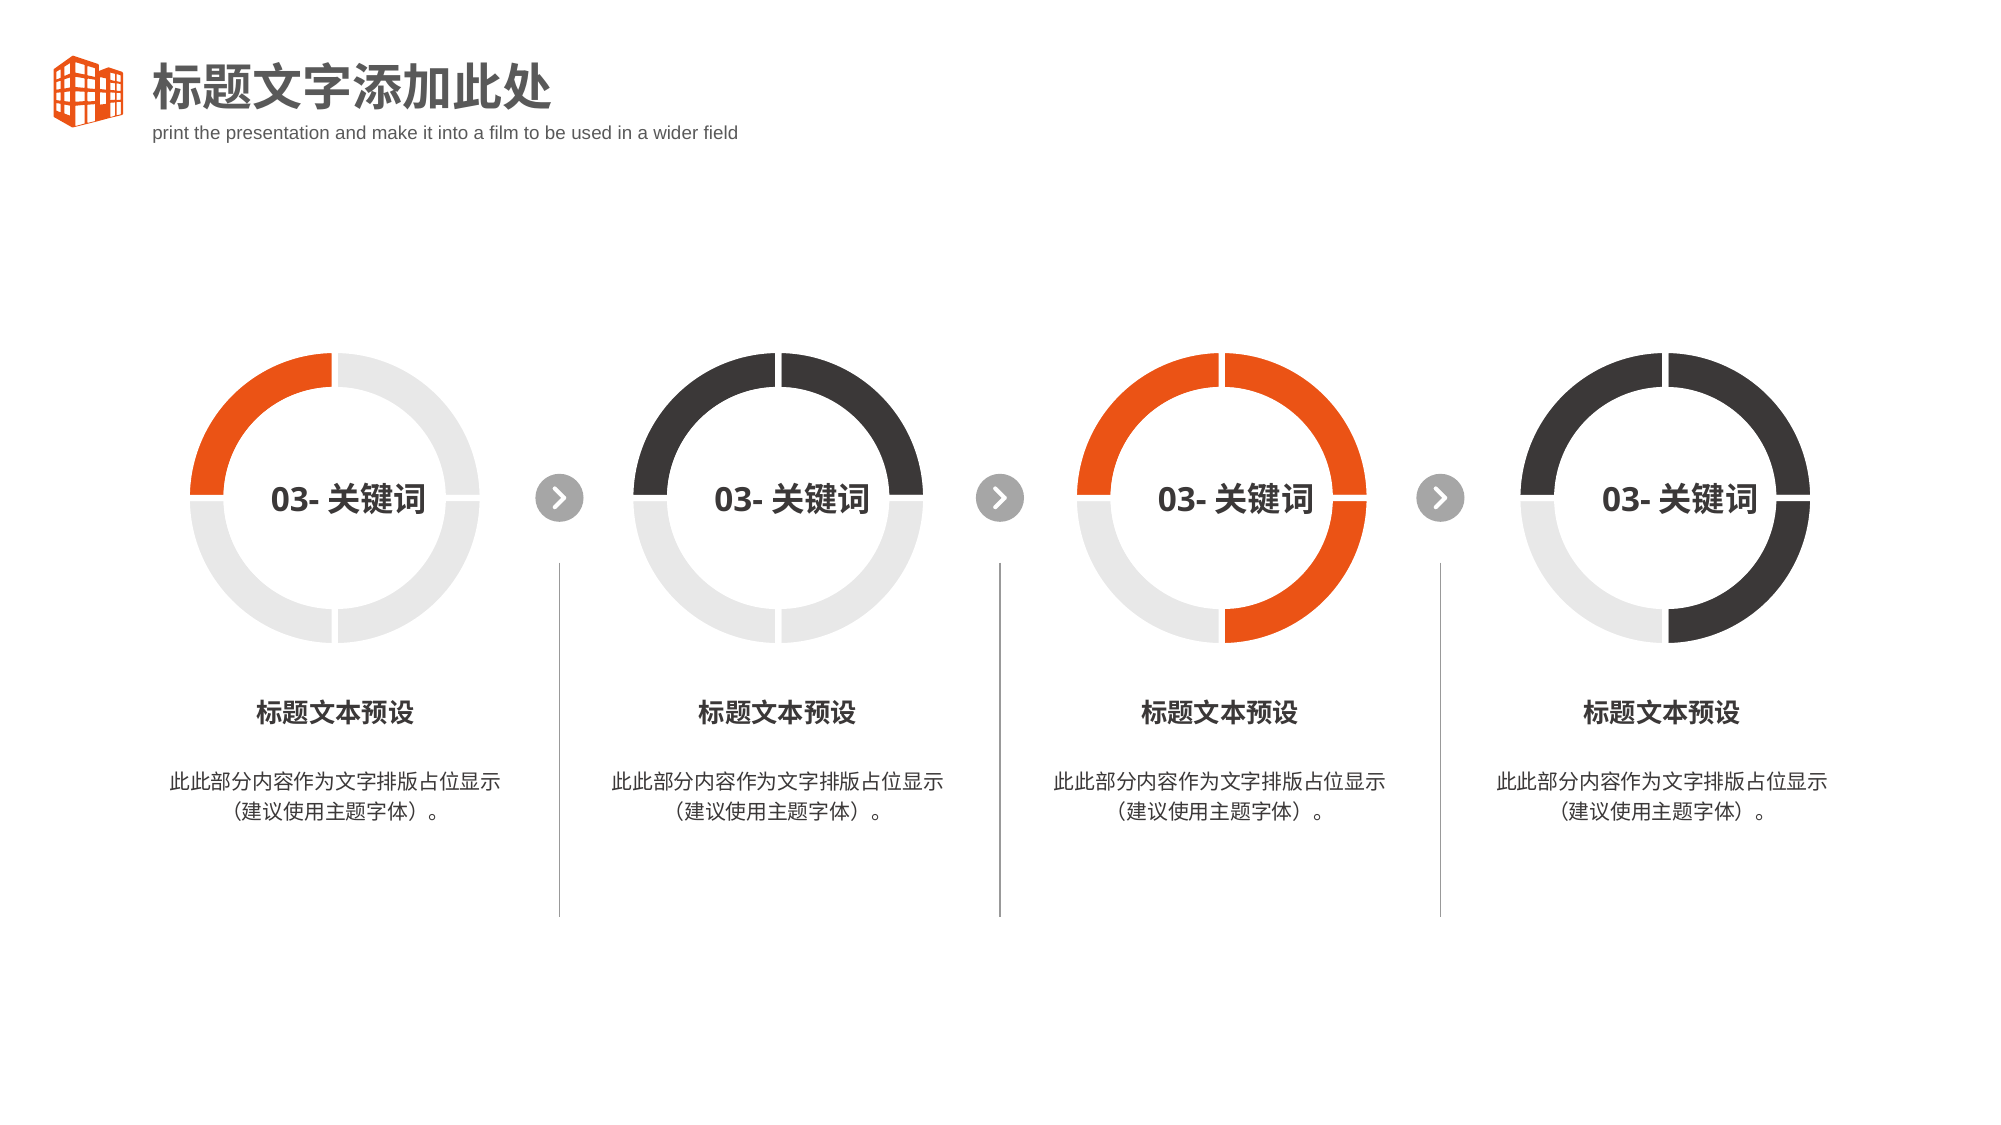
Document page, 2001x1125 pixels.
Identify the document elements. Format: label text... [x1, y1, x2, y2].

text_box 此此部分内容作为文字排版占位显示（建议使用主题字体）。 [1493, 728, 1831, 858]
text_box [186, 349, 483, 647]
text_box 标题文本预设 [1106, 689, 1334, 728]
text_box [974, 472, 1026, 523]
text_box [630, 349, 927, 647]
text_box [1073, 349, 1370, 647]
text_box [534, 472, 585, 523]
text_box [1517, 349, 1814, 647]
text_box 标题文本预设 [222, 689, 449, 728]
text_box [1415, 472, 1466, 523]
text_box 标题文本预设 [1548, 689, 1776, 728]
text_box 此此部分内容作为文字排版占位显示（建议使用主题字体）。 [166, 728, 504, 858]
text_box 此此部分内容作为文字排版占位显示（建议使用主题字体）。 [1051, 728, 1389, 858]
text_box 标题文本预设 [664, 689, 891, 728]
text_box 此此部分内容作为文字排版占位显示（建议使用主题字体）。 [609, 728, 947, 858]
